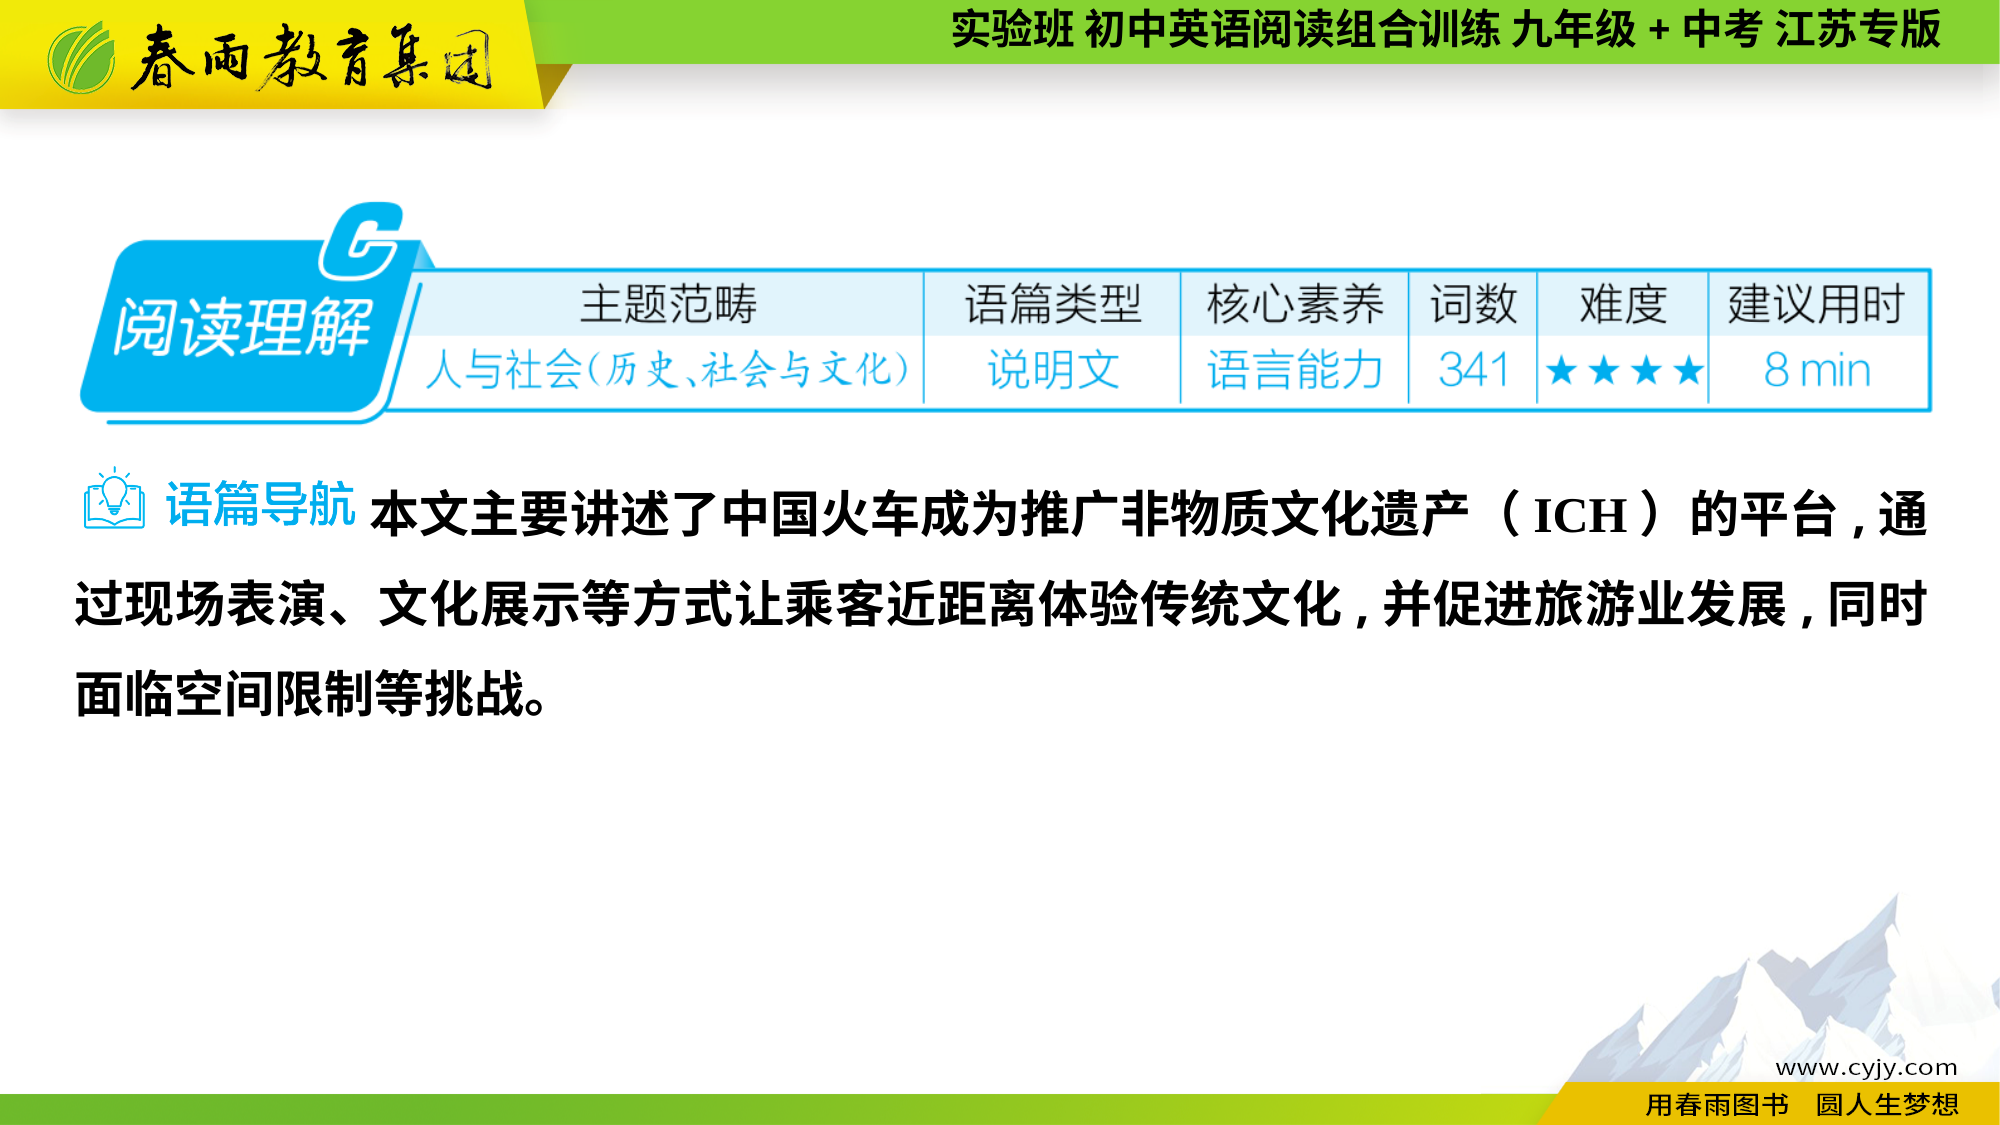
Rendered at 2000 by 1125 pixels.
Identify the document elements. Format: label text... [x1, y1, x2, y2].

list 本文主要讲述了中国火车成为推广非物质文化遗产（ICH）的平台,通过现场表演、文化展示等方式让乘客近距离体验传统文化,并促进旅游业发展,同时面临空间限制等挑战。 [59, 444, 1944, 721]
picture [0, 0, 2000, 1125]
